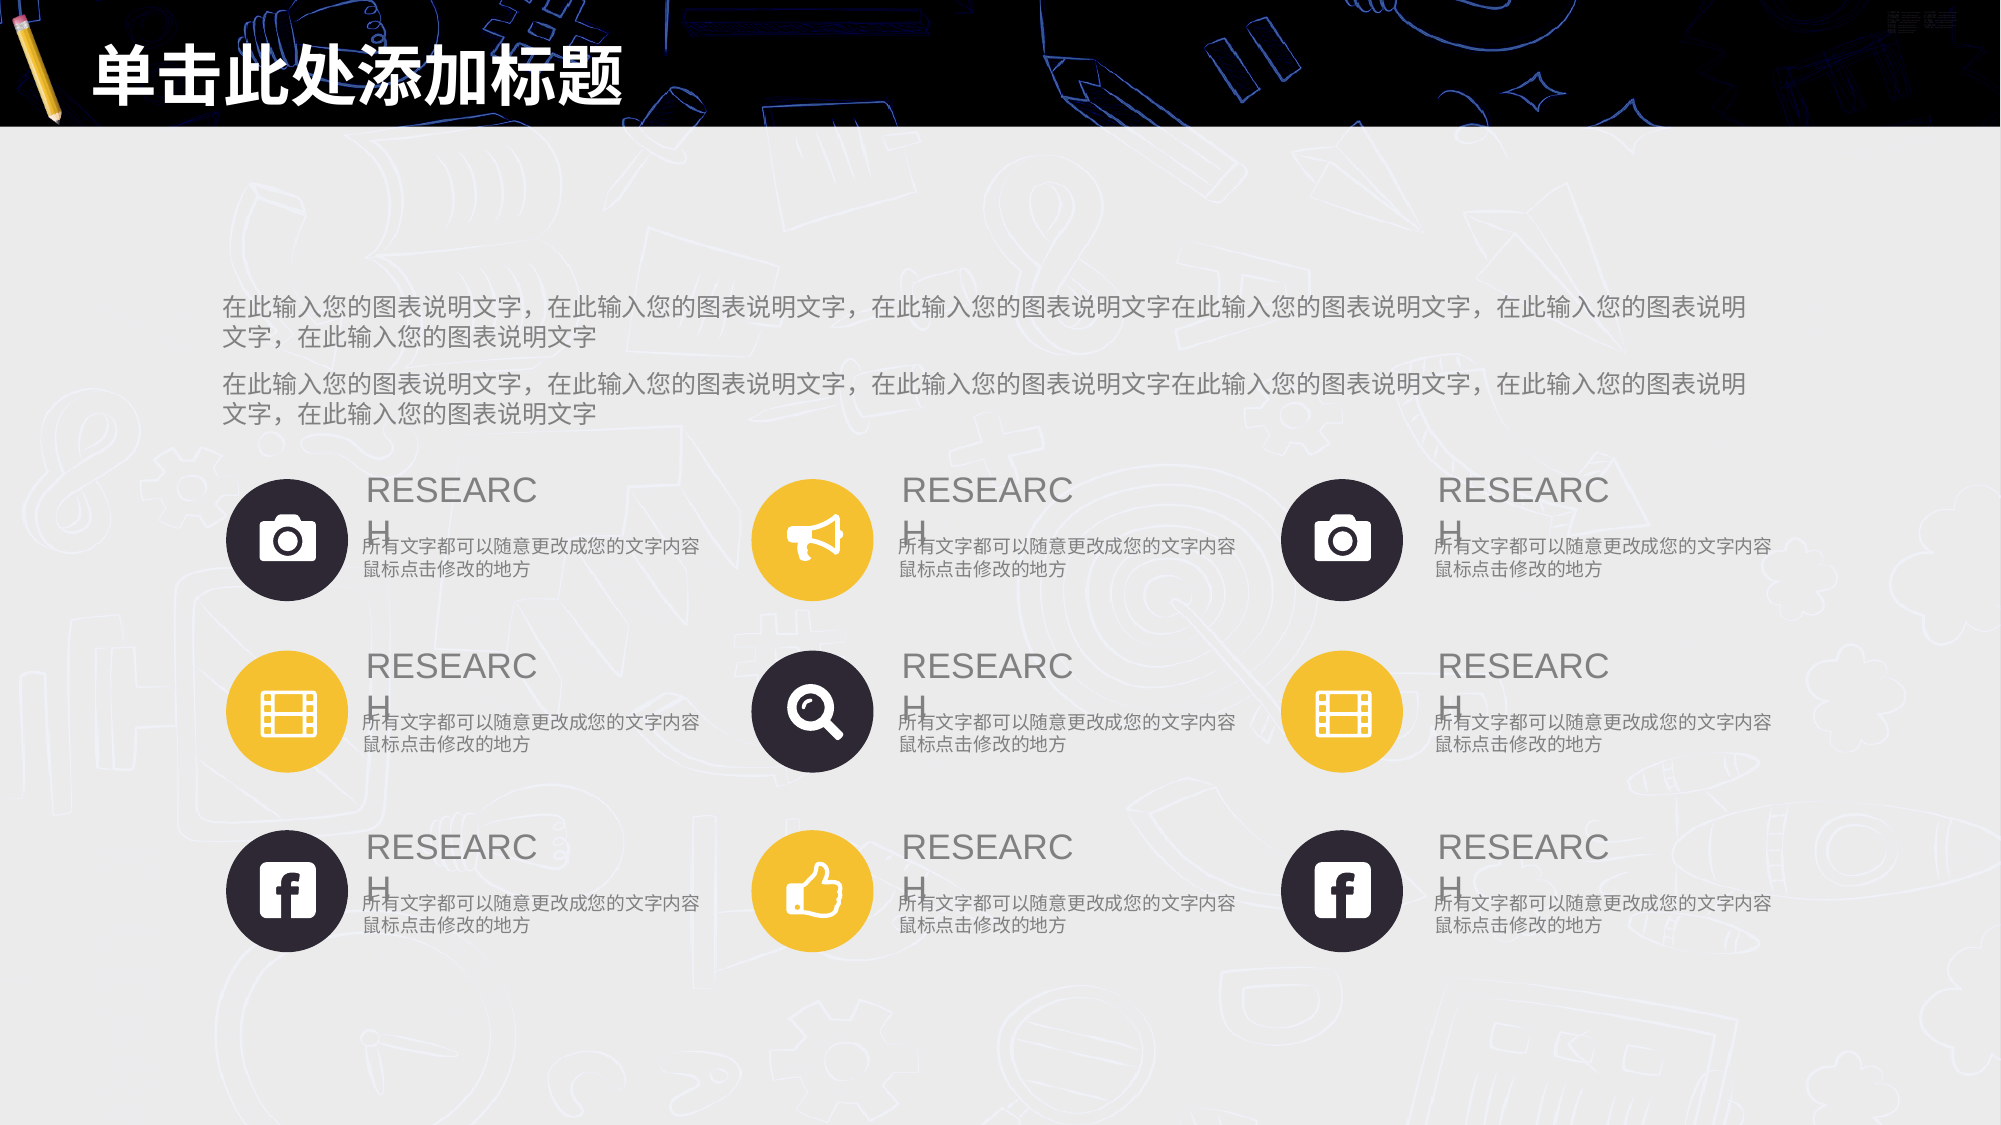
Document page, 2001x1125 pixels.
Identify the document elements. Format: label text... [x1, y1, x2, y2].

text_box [1280, 650, 1404, 773]
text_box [1280, 830, 1404, 953]
text_box 所有文字都可以随意更改成您的文字内容 鼠标点击修改的地方 [898, 710, 1257, 761]
text_box RESEARCH [898, 841, 1091, 892]
text_box 所有文字都可以随意更改成您的文字内容 鼠标点击修改的地方 [362, 891, 721, 942]
picture [0, 0, 2001, 1125]
text_box RESEARCH [362, 660, 555, 711]
text_box RESEARCH [362, 484, 555, 535]
text_box 所有文字都可以随意更改成您的文字内容 鼠标点击修改的地方 [1434, 710, 1793, 761]
text_box RESEARCH [1434, 841, 1627, 892]
title 单击此处添加标题 [75, 32, 1800, 127]
text_box 所有文字都可以随意更改成您的文字内容 鼠标点击修改的地方 [898, 534, 1257, 586]
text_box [226, 650, 349, 773]
text_box RESEARCH [362, 841, 555, 892]
text_box RESEARCH [1434, 484, 1627, 535]
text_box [751, 650, 874, 773]
text_box 所有文字都可以随意更改成您的文字内容 鼠标点击修改的地方 [1434, 534, 1793, 586]
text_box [1280, 479, 1404, 602]
text_box 所有文字都可以随意更改成您的文字内容 鼠标点击修改的地方 [362, 710, 721, 761]
text_box 在此输入您的图表说明文字，在此输入您的图表说明文字，在此输入您的图表说明文字在此输入您的图表说明文字，在此输入您的图表说明文字，在此输入您的图表说明文字 在此输入您的图表说明文字，在此输入您的图表说明文字，在此输入您的图表说明文字在此输入您的图表说明文字，在此输入您的图表说明文字，在此输入您的图表说明文字 [222, 291, 1766, 486]
text_box 所有文字都可以随意更改成您的文字内容 鼠标点击修改的地方 [362, 534, 721, 586]
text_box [226, 479, 349, 602]
text_box 所有文字都可以随意更改成您的文字内容 鼠标点击修改的地方 [1434, 891, 1793, 942]
text_box RESEARCH [898, 660, 1091, 711]
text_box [226, 830, 349, 953]
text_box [751, 479, 874, 602]
text_box RESEARCH [1434, 660, 1627, 711]
text_box RESEARCH [898, 484, 1091, 535]
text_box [751, 830, 874, 953]
text_box 所有文字都可以随意更改成您的文字内容 鼠标点击修改的地方 [898, 891, 1257, 942]
